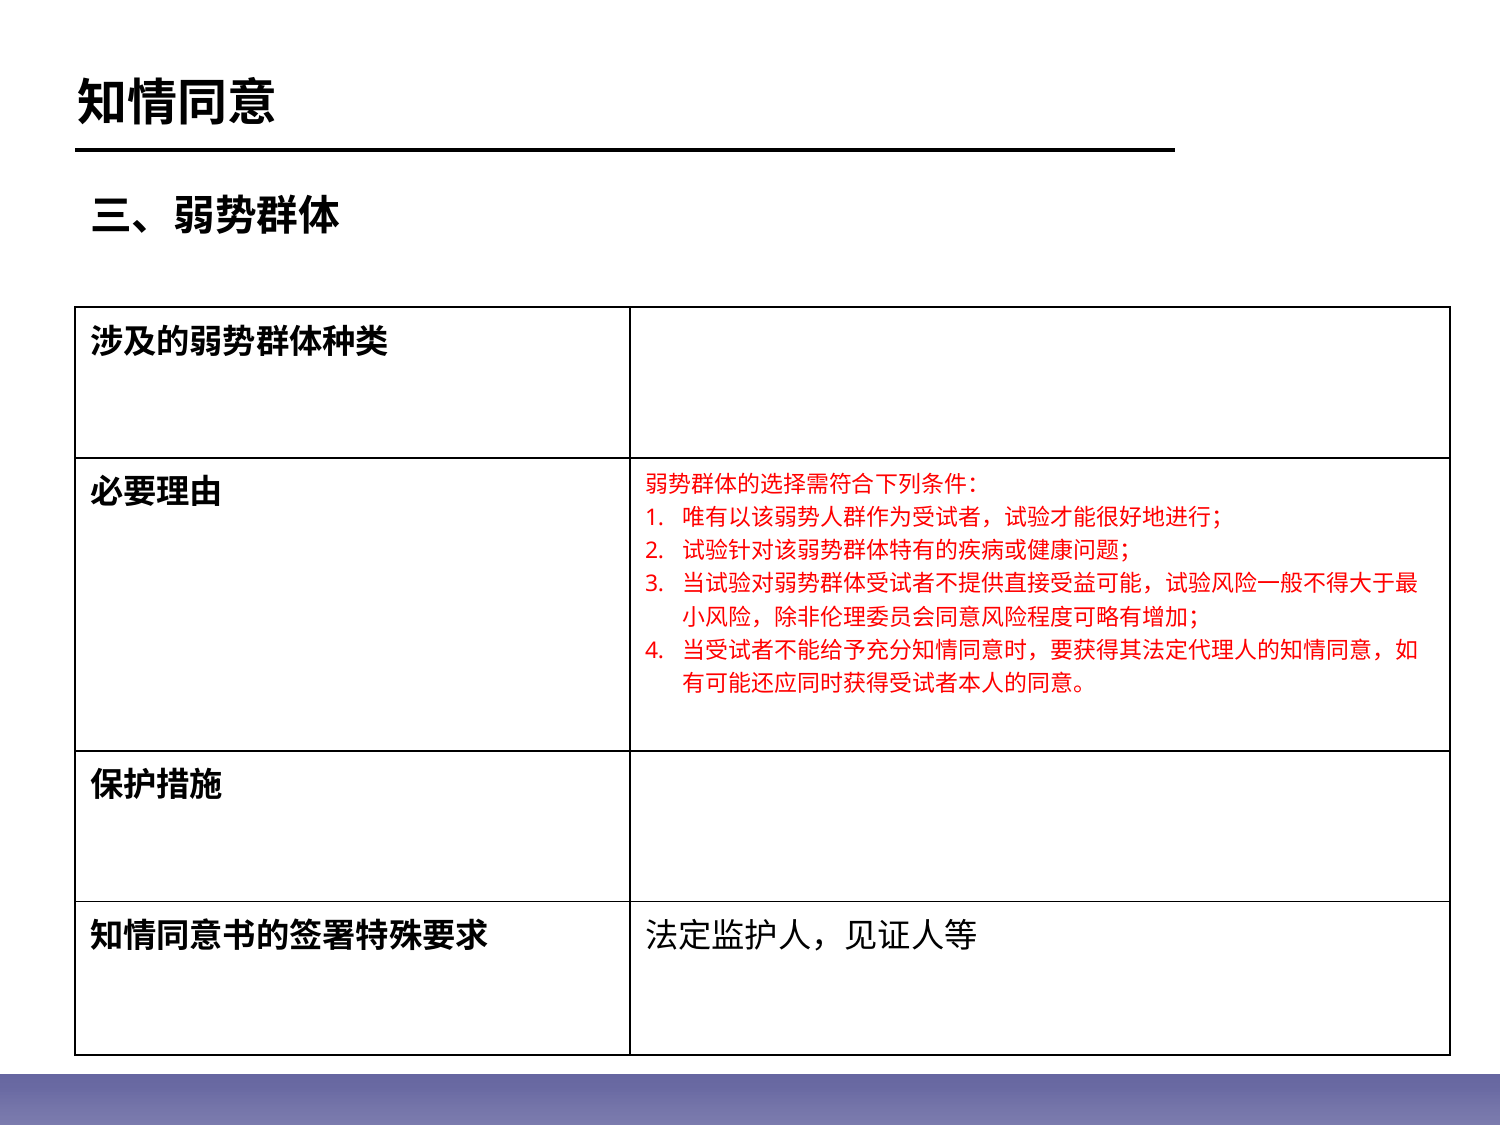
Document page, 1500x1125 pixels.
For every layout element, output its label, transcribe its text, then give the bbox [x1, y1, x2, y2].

table_cell 法定监护人，见证人等 [631, 902, 1449, 1054]
text_box 知情同意 [62, 50, 1500, 150]
table_cell [631, 752, 1449, 901]
table_header 三、弱势群体 [75, 175, 1450, 306]
table_cell [631, 308, 1449, 457]
table_cell 弱势群体的选择需符合下列条件： 唯有以该弱势人群作为受试者，试验才能很好地进行； 试验针对该弱势群体特有的疾病或健康问题； 当试验对弱势群体受试者不提供直接受益可能，试验风险一般不得大于最小风险，除非伦理委员会同意风险程度可略有增加； 当受试者不能给予充分知情同意时，要获得其法定代理人的知情同意，如有可能还应同时获得受试者本人的同意。 [631, 459, 1449, 750]
table_cell 必要理由 [76, 459, 629, 750]
table_cell 保护措施 [76, 752, 629, 901]
table_cell 知情同意书的签署特殊要求 [76, 902, 629, 1054]
table_cell 涉及的弱势群体种类 [76, 308, 629, 457]
picture [0, 1074, 1500, 1125]
